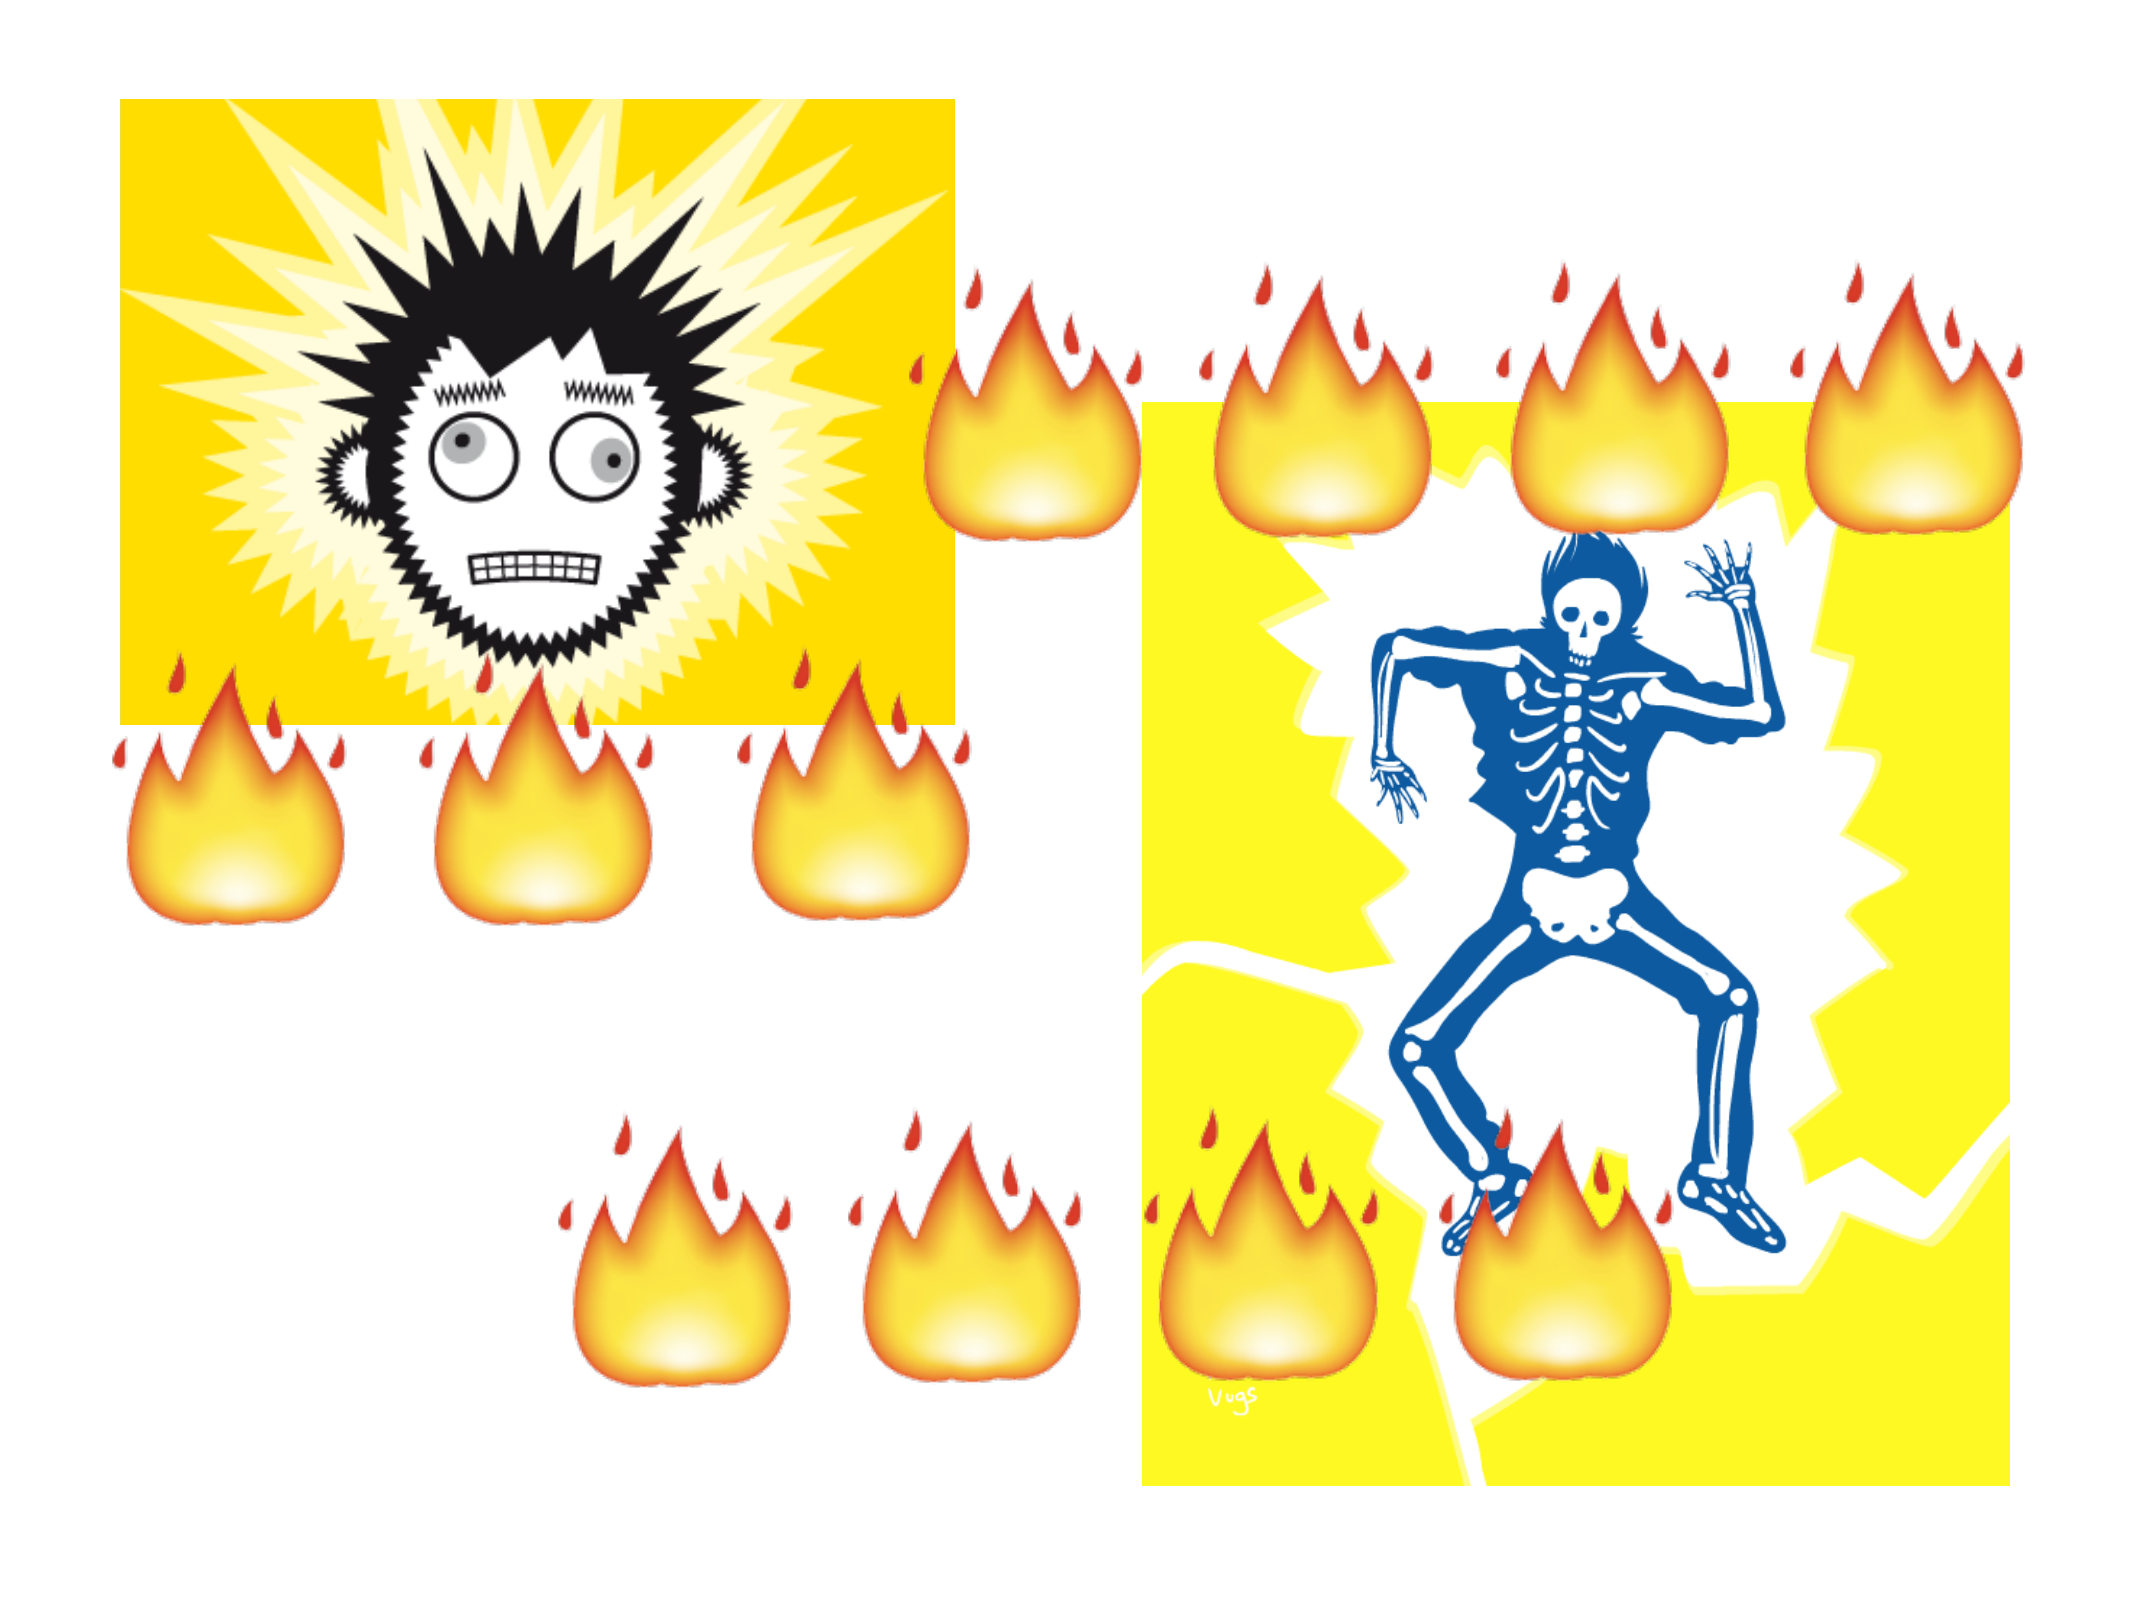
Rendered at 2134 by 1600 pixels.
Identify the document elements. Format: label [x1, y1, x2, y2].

picture [40, 99, 2099, 1486]
